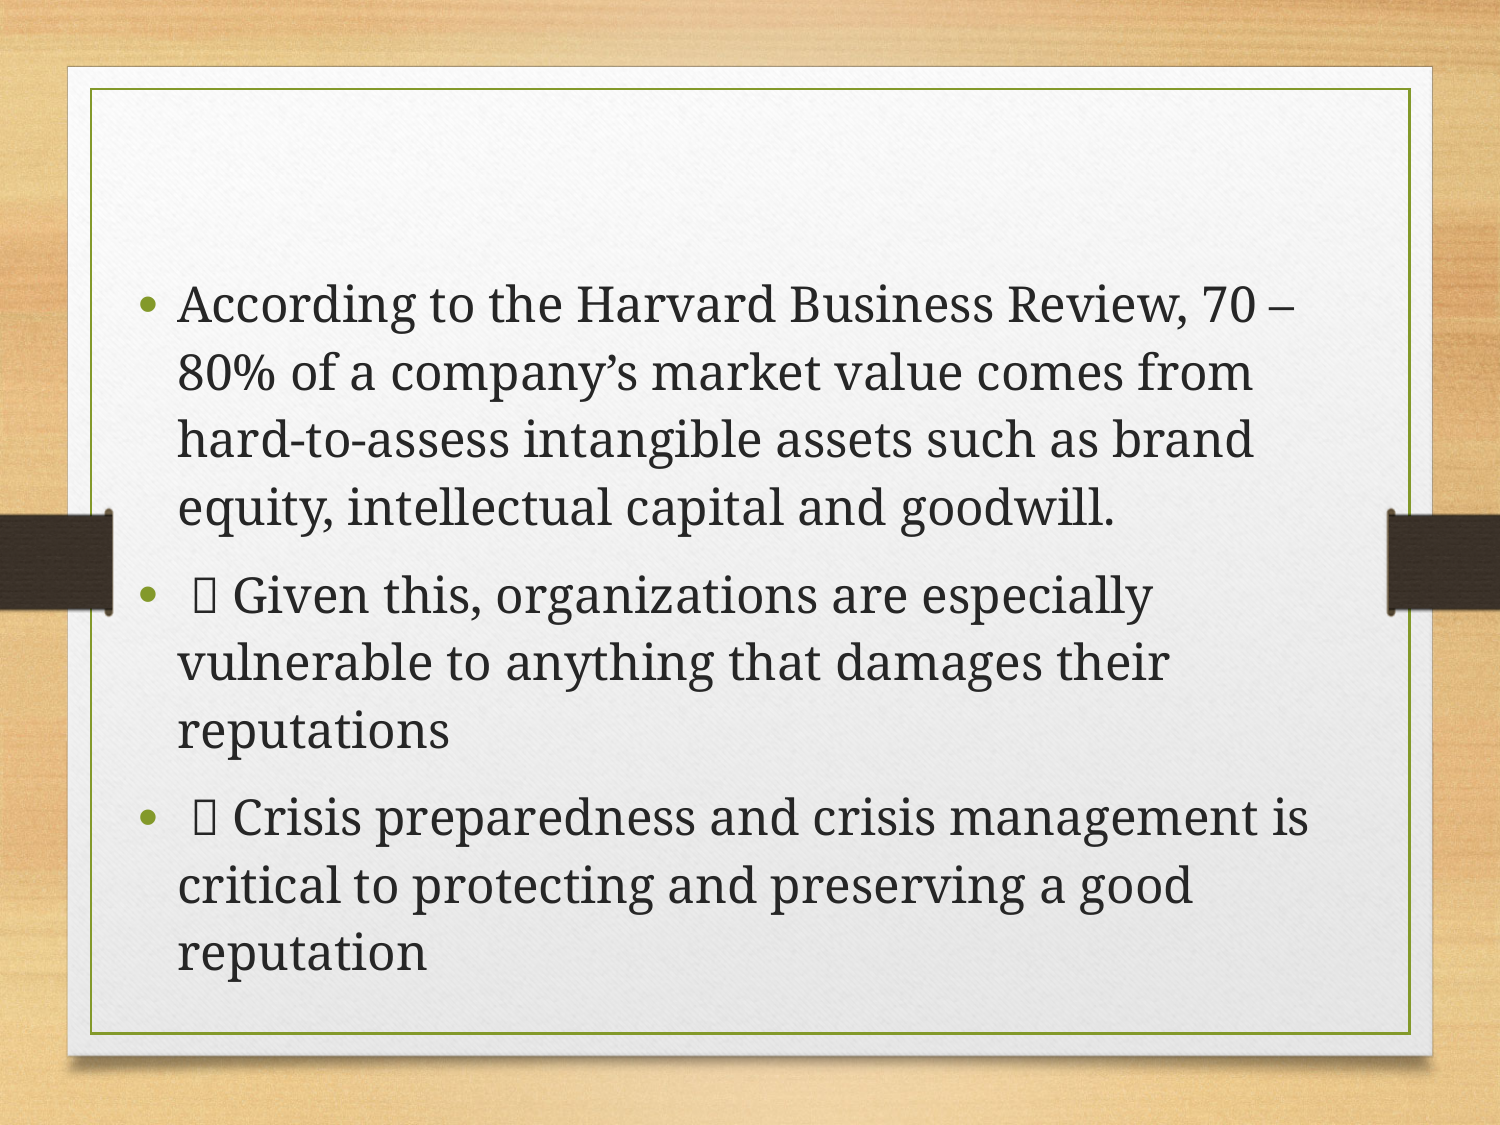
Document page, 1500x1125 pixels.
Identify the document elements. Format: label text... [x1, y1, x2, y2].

picture [0, 0, 1500, 1125]
list According to the Harvard Business Review, 70 – 80% of a company’s market value comes from hard-to-assess intangible assets such as brand equity, intellectual capital and goodwill.  Given this, organizations are especially vulnerable to anything that damages their reputations  Crisis preparedness and crisis management is critical to protecting and preserving a good reputation [123, 262, 1350, 1006]
